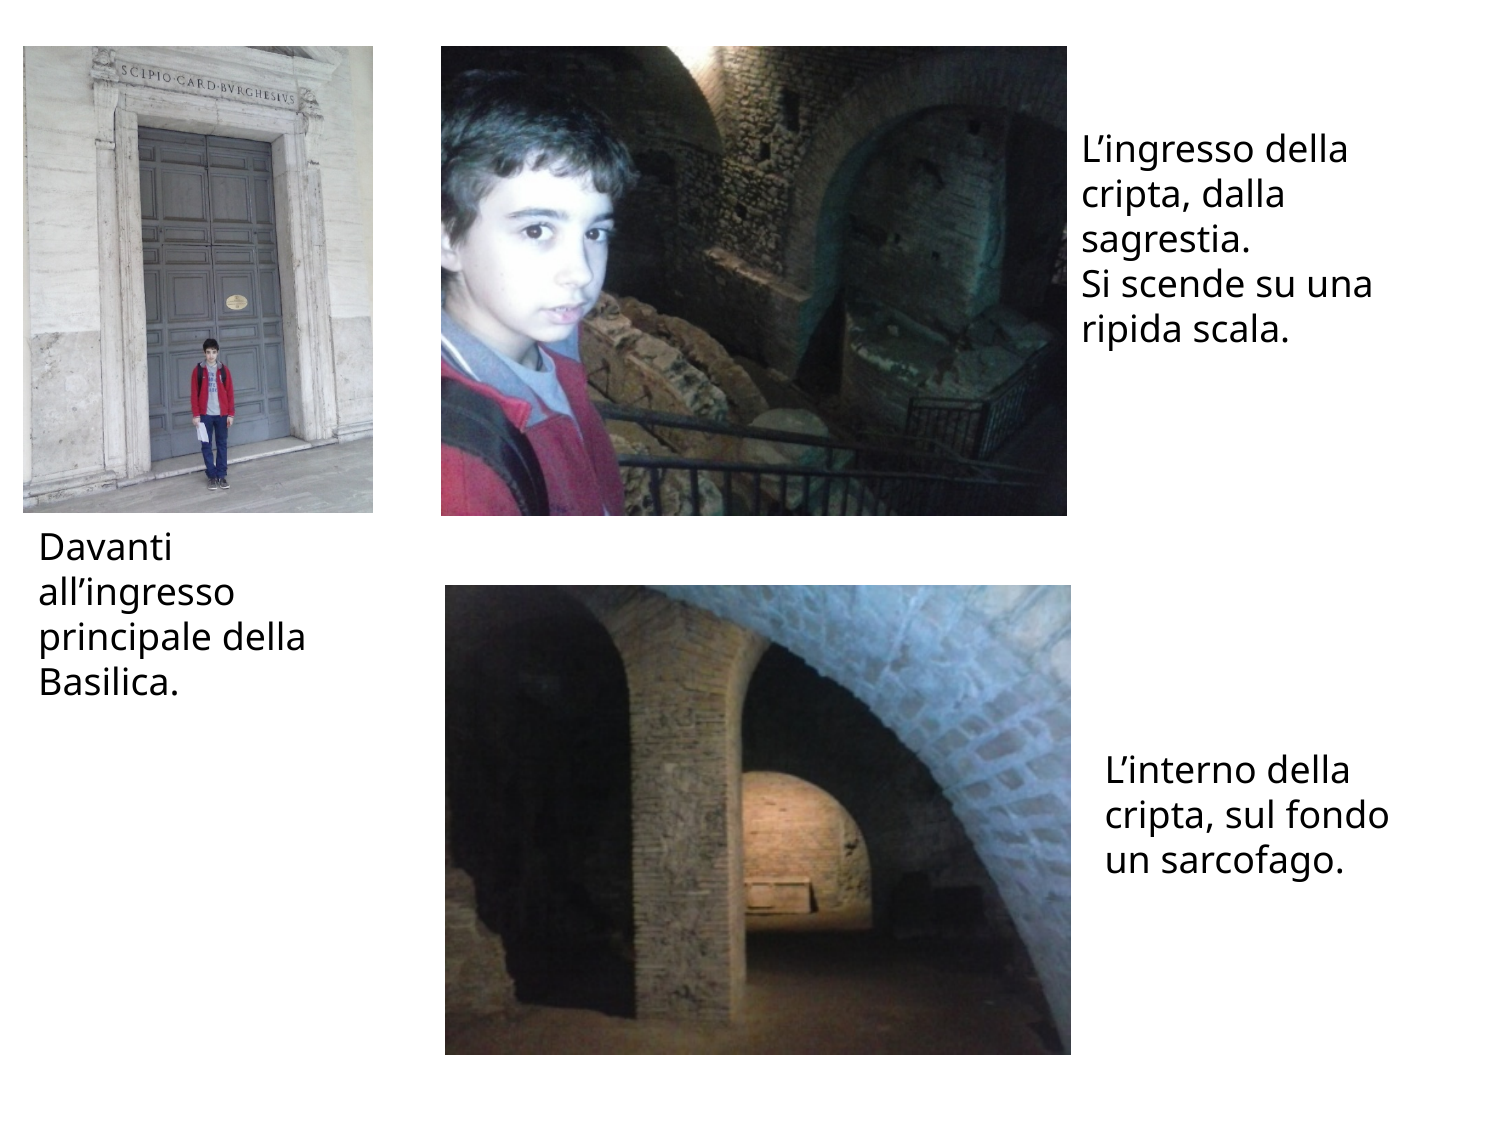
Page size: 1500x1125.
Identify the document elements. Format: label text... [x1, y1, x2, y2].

picture [445, 585, 1071, 1055]
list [23, 46, 374, 513]
picture [441, 46, 1067, 516]
text_box L’interno della cripta, sul fondo un sarcofago. [1089, 738, 1418, 888]
text_box Davanti all’ingresso principale della Basilica. [23, 521, 352, 711]
text_box L’ingresso della cripta, dalla sagrestia. Si scende su una ripida scala. [1072, 117, 1395, 357]
